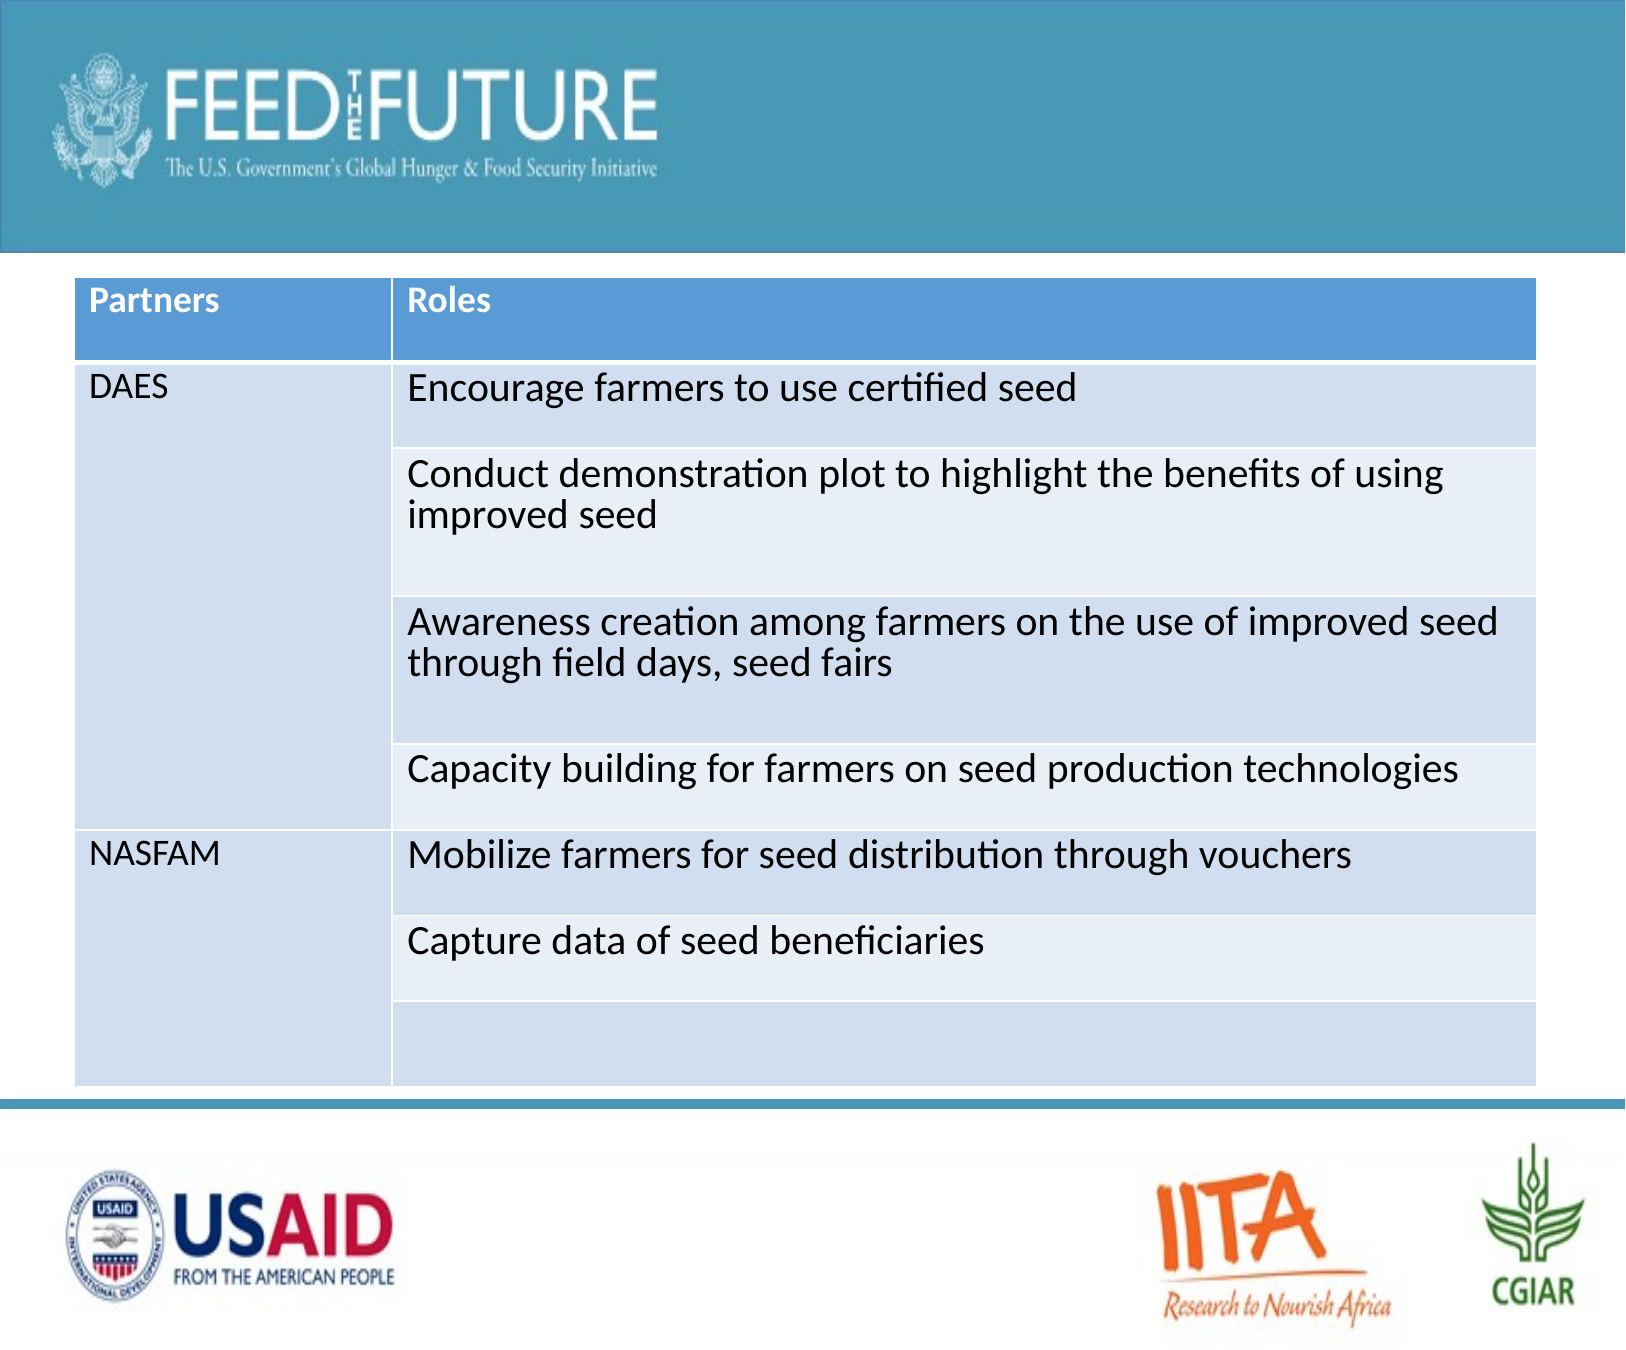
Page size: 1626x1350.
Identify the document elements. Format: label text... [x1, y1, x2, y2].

table_cell DAES [75, 365, 391, 829]
table_cell Encourage farmers to use certified seed [393, 365, 1536, 447]
picture [0, 0, 1626, 253]
table_cell NASFAM [75, 831, 391, 1086]
table_cell Awareness creation among farmers on the use of improved seed through field days, seed fairs [393, 597, 1536, 743]
table_cell [393, 1002, 1536, 1086]
table_cell Capacity building for farmers on seed production technologies [393, 745, 1536, 829]
table_header Partners [75, 278, 391, 360]
table_cell Mobilize farmers for seed distribution through vouchers [393, 831, 1536, 915]
picture [0, 1142, 1625, 1349]
table_header Roles [393, 278, 1536, 360]
table_cell Conduct demonstration plot to highlight the benefits of using improved seed [393, 449, 1536, 595]
picture [0, 1099, 1626, 1109]
table_cell Capture data of seed beneficiaries [393, 916, 1536, 1000]
